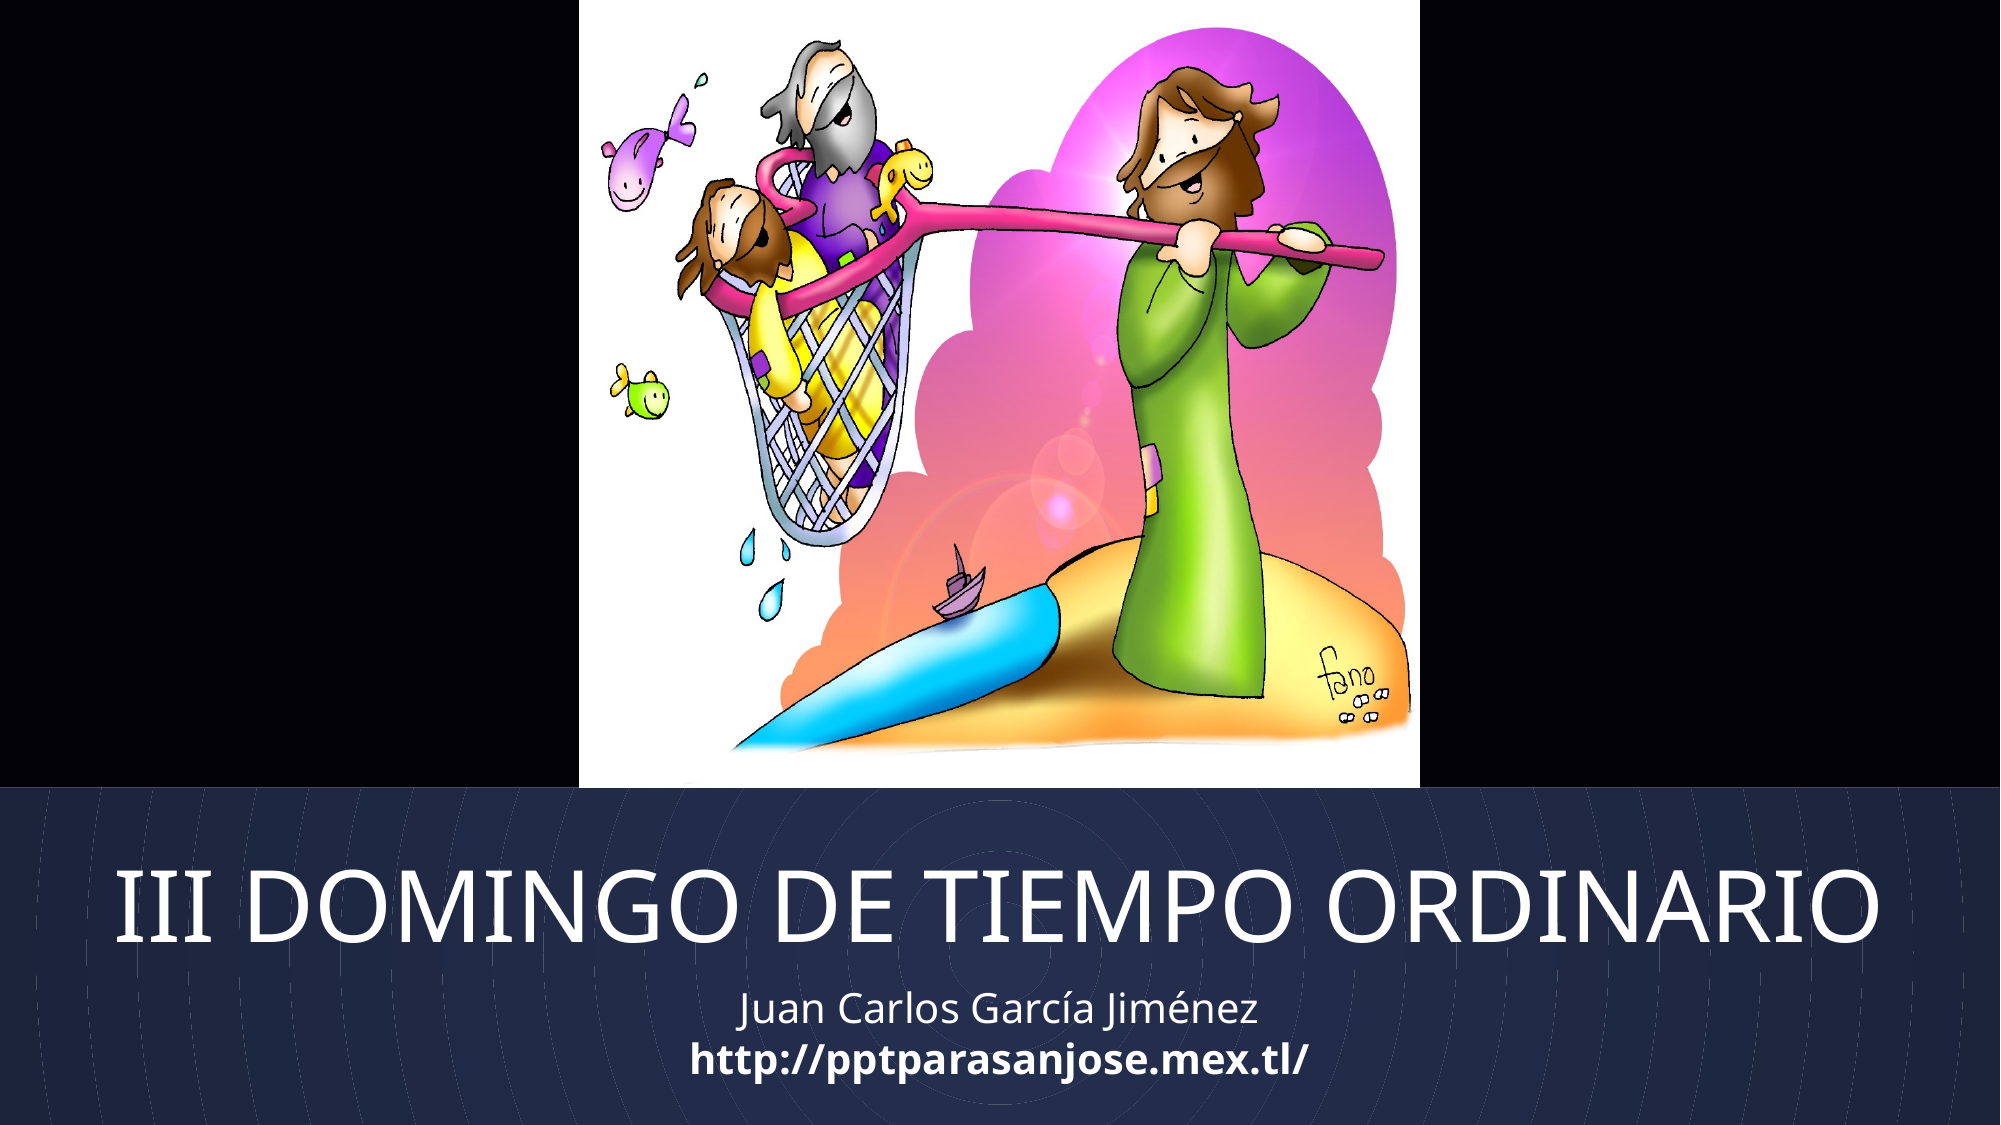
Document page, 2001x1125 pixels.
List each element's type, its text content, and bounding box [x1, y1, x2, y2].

title III DOMINGO DE TIEMPO ORDINARIO [0, 788, 2000, 975]
subtitle Juan Carlos García Jiménez http://pptparasanjose.mex.tl/ [249, 975, 1750, 1100]
text_box [0, 0, 579, 788]
picture [579, 0, 1420, 788]
text_box [1420, 0, 2000, 788]
